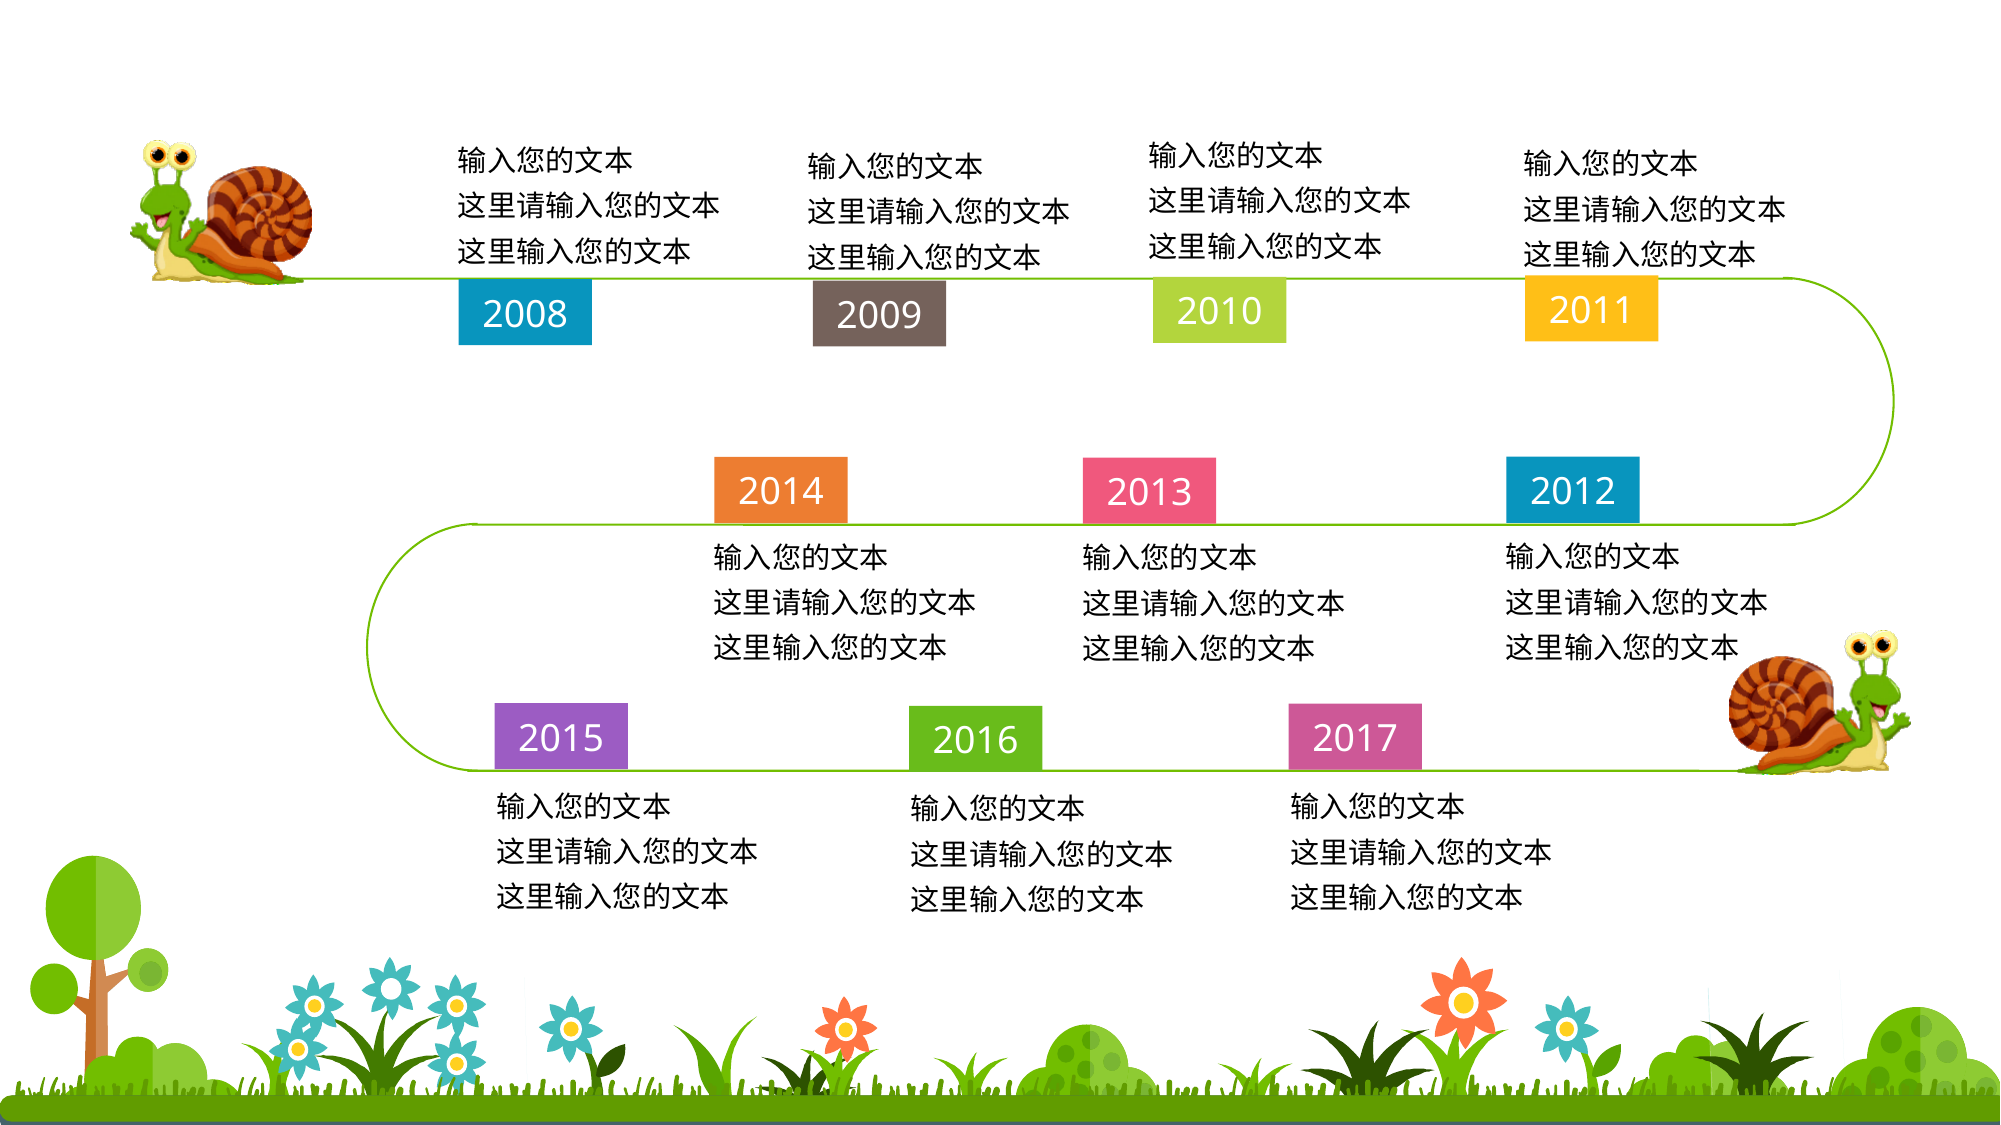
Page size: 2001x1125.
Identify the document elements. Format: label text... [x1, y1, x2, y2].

picture [130, 140, 312, 285]
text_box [156, 277, 1894, 771]
picture [1729, 630, 1911, 775]
text_box 输入您的文本 这里请输入您的文本 这里输入您的文本 [1148, 127, 1430, 264]
text_box 输入您的文本 这里请输入您的文本 这里输入您的文本 [910, 780, 1192, 847]
text_box 输入您的文本 这里请输入您的文本 这里输入您的文本 [1290, 778, 1571, 847]
text_box 输入您的文本 这里请输入您的文本 这里输入您的文本 [496, 777, 777, 847]
text_box 输入您的文本 这里请输入您的文本 这里输入您的文本 [1523, 135, 1804, 272]
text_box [0, 847, 2000, 1125]
text_box 输入您的文本 这里请输入您的文本 这里输入您的文本 [457, 132, 739, 269]
text_box 输入您的文本 这里请输入您的文本 这里输入您的文本 [807, 137, 1089, 274]
